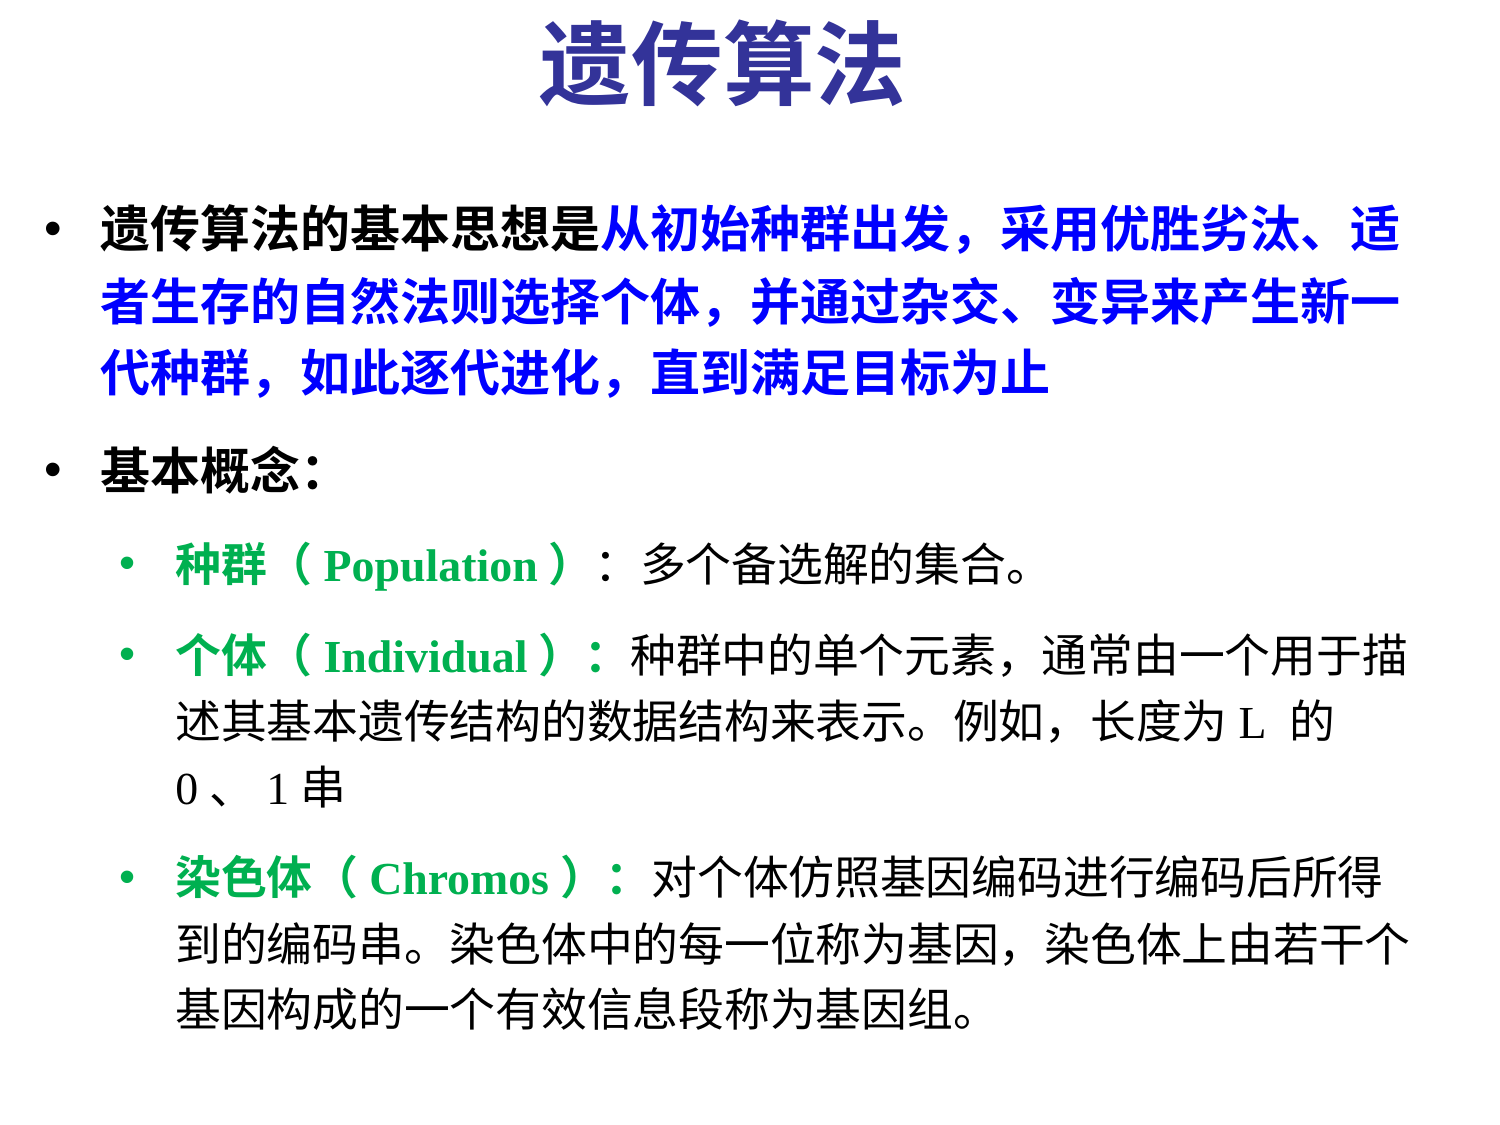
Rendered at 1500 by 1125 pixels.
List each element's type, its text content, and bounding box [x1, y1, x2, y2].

text_box 遗传算法的基本思想是从初始种群出发，采用优胜劣汰、适者生存的自然法则选择个体，并通过杂交、变异来产生新一代种群，如此逐代进化，直到满足目标为止 基本概念： 种群（Population）：多个备选解的集合。 个体（Individual）：种群中的单个元素，通常由一个用于描述其基本遗传结构的数据结构来表示。例如，长度为L 的0、1串 染色体（Chromos）：对个体仿照基因编码进行编码后所得到的编码串。染色体中的每一位称为基因，染色体上由若干个基因构成的一个有效信息段称为基因组。 [29, 178, 1436, 1044]
text_box 遗传算法 [265, 0, 1181, 125]
